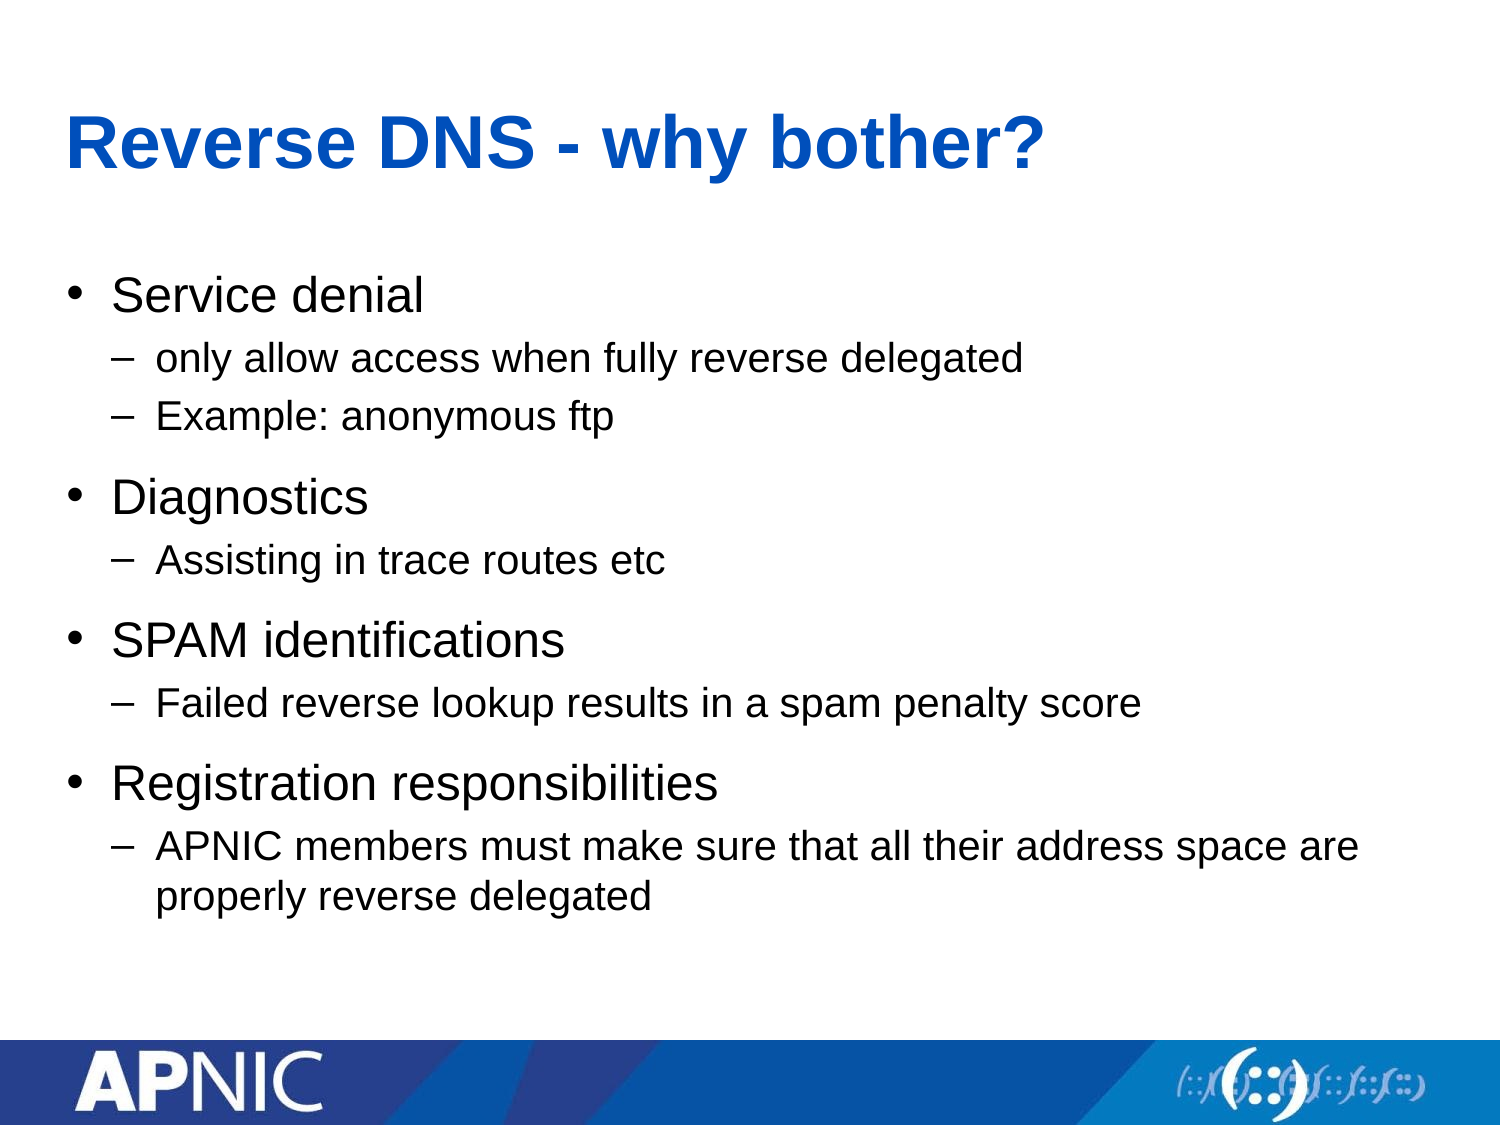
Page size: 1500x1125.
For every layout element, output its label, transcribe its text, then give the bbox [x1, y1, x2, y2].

list Service denial only allow access when fully reverse delegated Example: anonymous ftp Diagnostics Assisting in trace routes etc SPAM identifications Failed reverse lookup results in a spam penalty score Registration responsibilities APNIC members must make sure that all their address space are properly reverse delegated [66, 262, 1437, 1012]
title Reverse DNS - why bother? [64, 45, 1436, 233]
picture [0, 1040, 1500, 1125]
